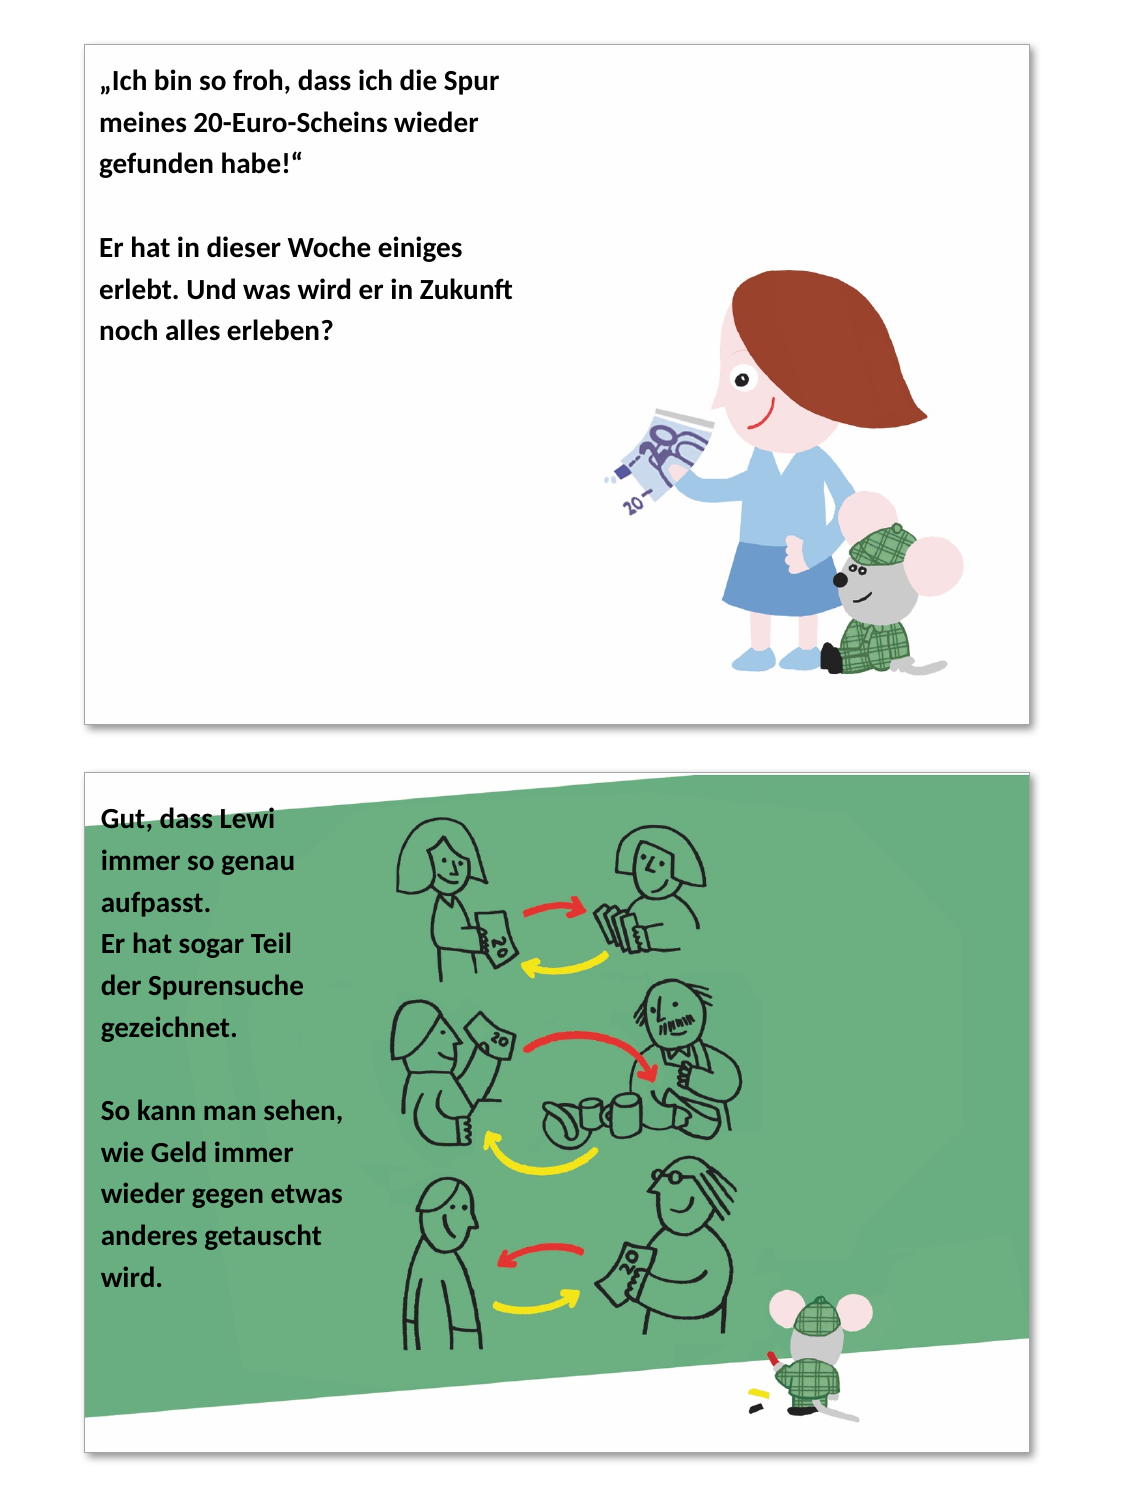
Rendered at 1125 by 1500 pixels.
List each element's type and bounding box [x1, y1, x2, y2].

picture [84, 772, 1030, 1454]
picture [84, 44, 1030, 725]
